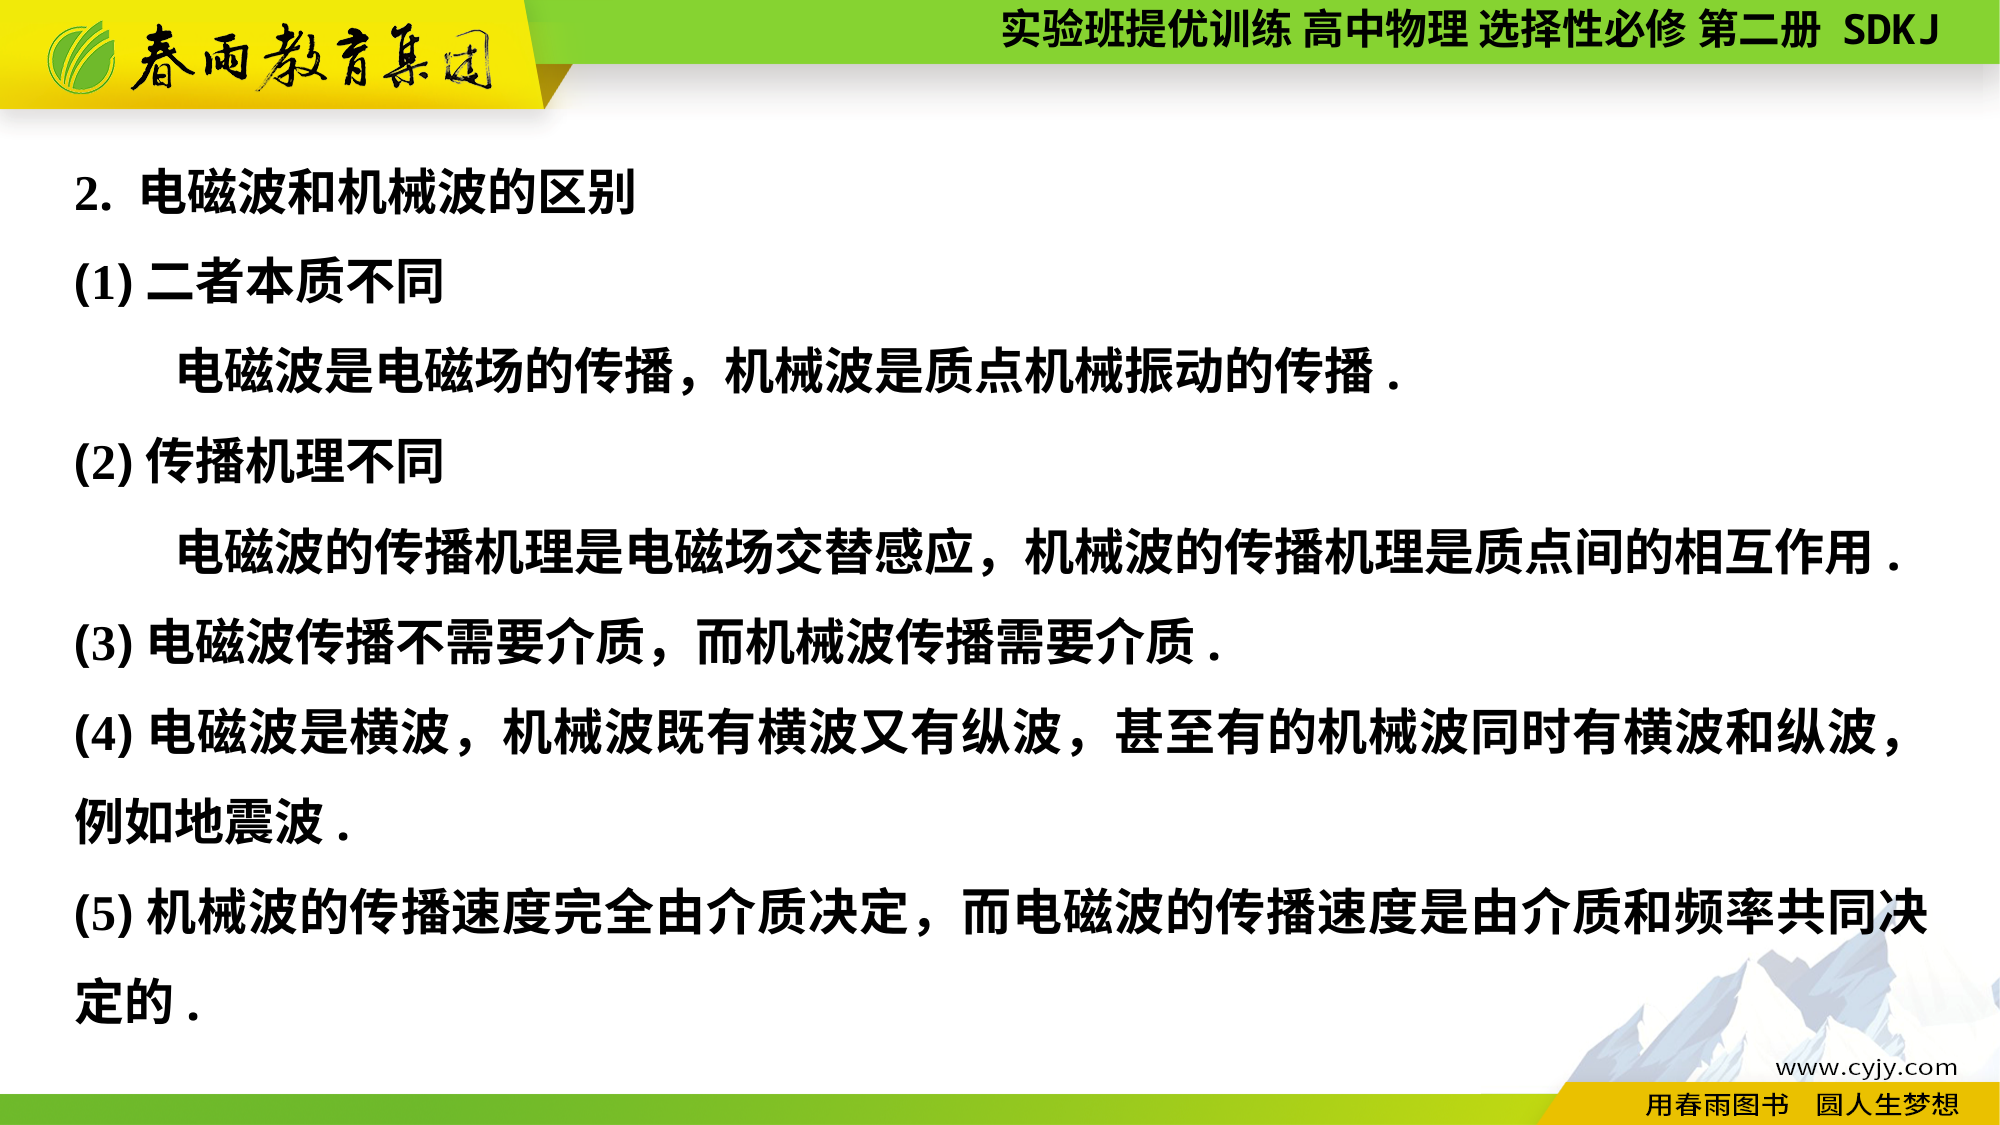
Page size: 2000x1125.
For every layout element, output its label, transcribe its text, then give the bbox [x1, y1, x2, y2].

list 2. 电磁波和机械波的区别 (1)二者本质不同 电磁波是电磁场的传播，机械波是质点机械振动的传播. (2)传播机理不同 电磁波的传播机理是电磁场交替感应，机械波的传播机理是质点间的相互作用. (3)电磁波传播不需要介质，而机械波传播需要介质. (4)电磁波是横波，机械波既有横波又有纵波，甚至有的机械波同时有横波和纵波，例如地震波. (5)机械波的传播速度完全由介质决定，而电磁波的传播速度是由介质和频率共同决定的. [59, 122, 1944, 1035]
picture [0, 0, 2000, 1125]
